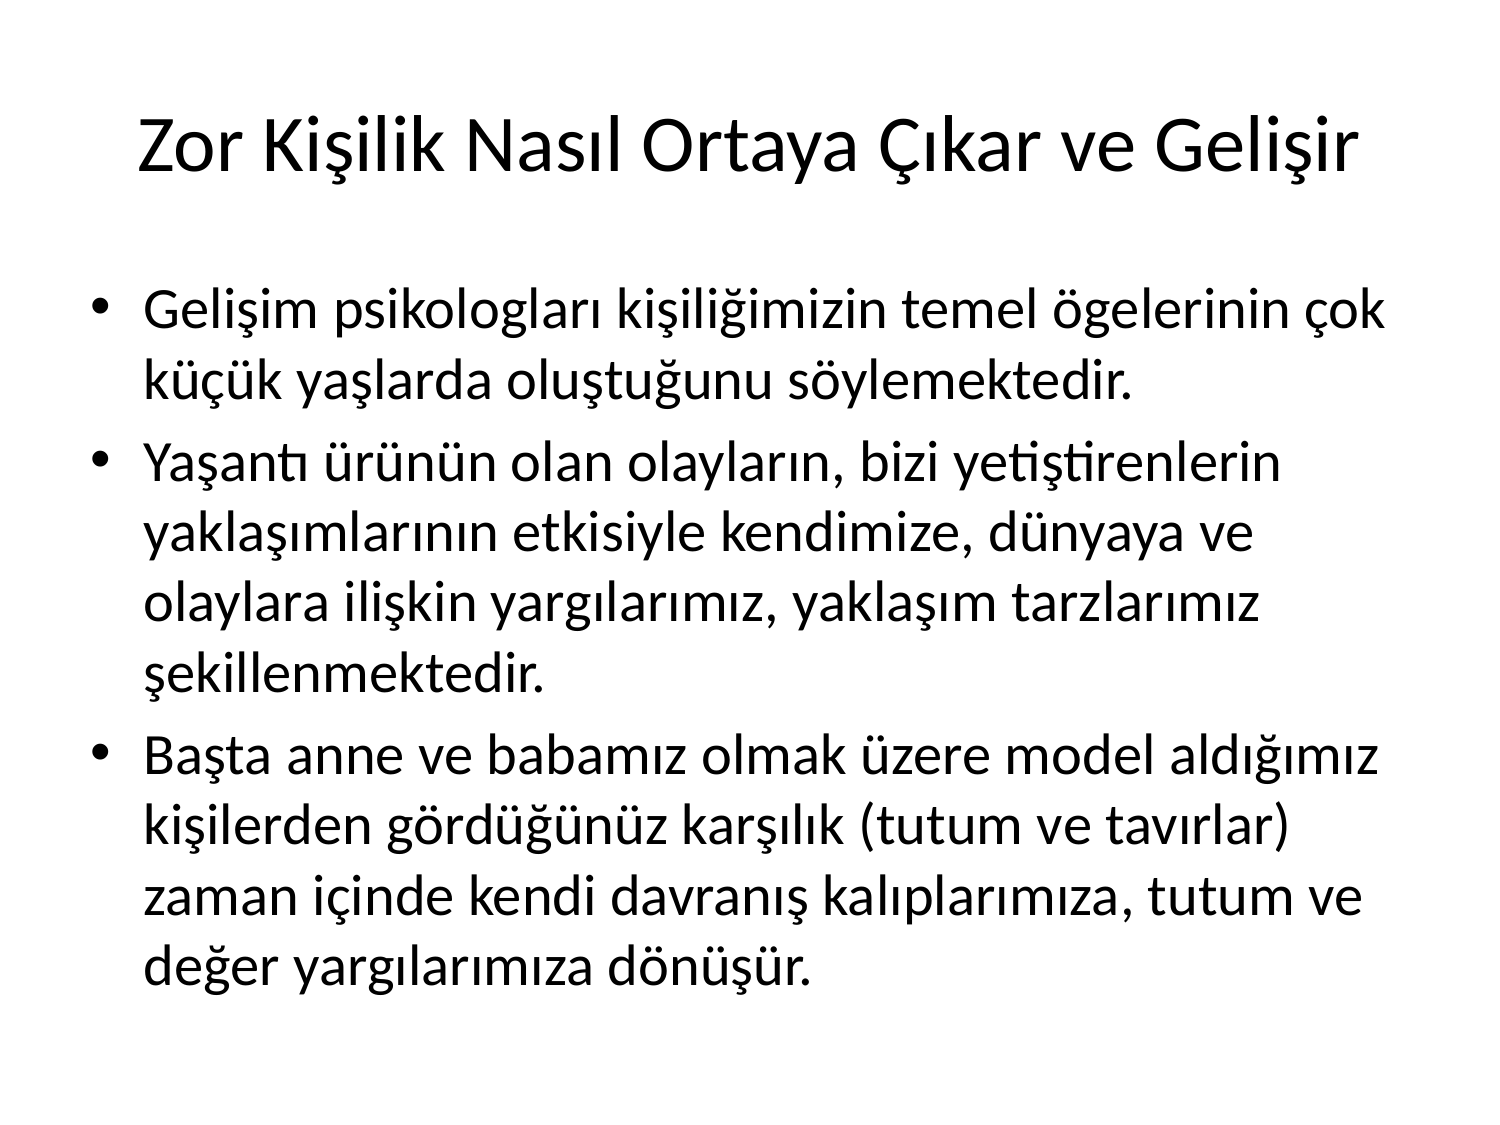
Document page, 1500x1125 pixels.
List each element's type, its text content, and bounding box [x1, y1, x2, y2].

list Gelişim psikologları kişiliğimizin temel ögelerinin çok küçük yaşlarda oluştuğunu söylemektedir. Yaşantı ürünün olan olayların, bizi yetiştirenlerin yaklaşımlarının etkisiyle kendimize, dünyaya ve olaylara ilişkin yargılarımız, yaklaşım tarzlarımız şekillenmektedir. Başta anne ve babamız olmak üzere model aldığımız kişilerden gördüğünüz karşılık (tutum ve tavırlar) zaman içinde kendi davranış kalıplarımıza, tutum ve değer yargılarımıza dönüşür. [75, 262, 1425, 1005]
title Zor Kişilik Nasıl Ortaya Çıkar ve Gelişir [75, 45, 1425, 233]
